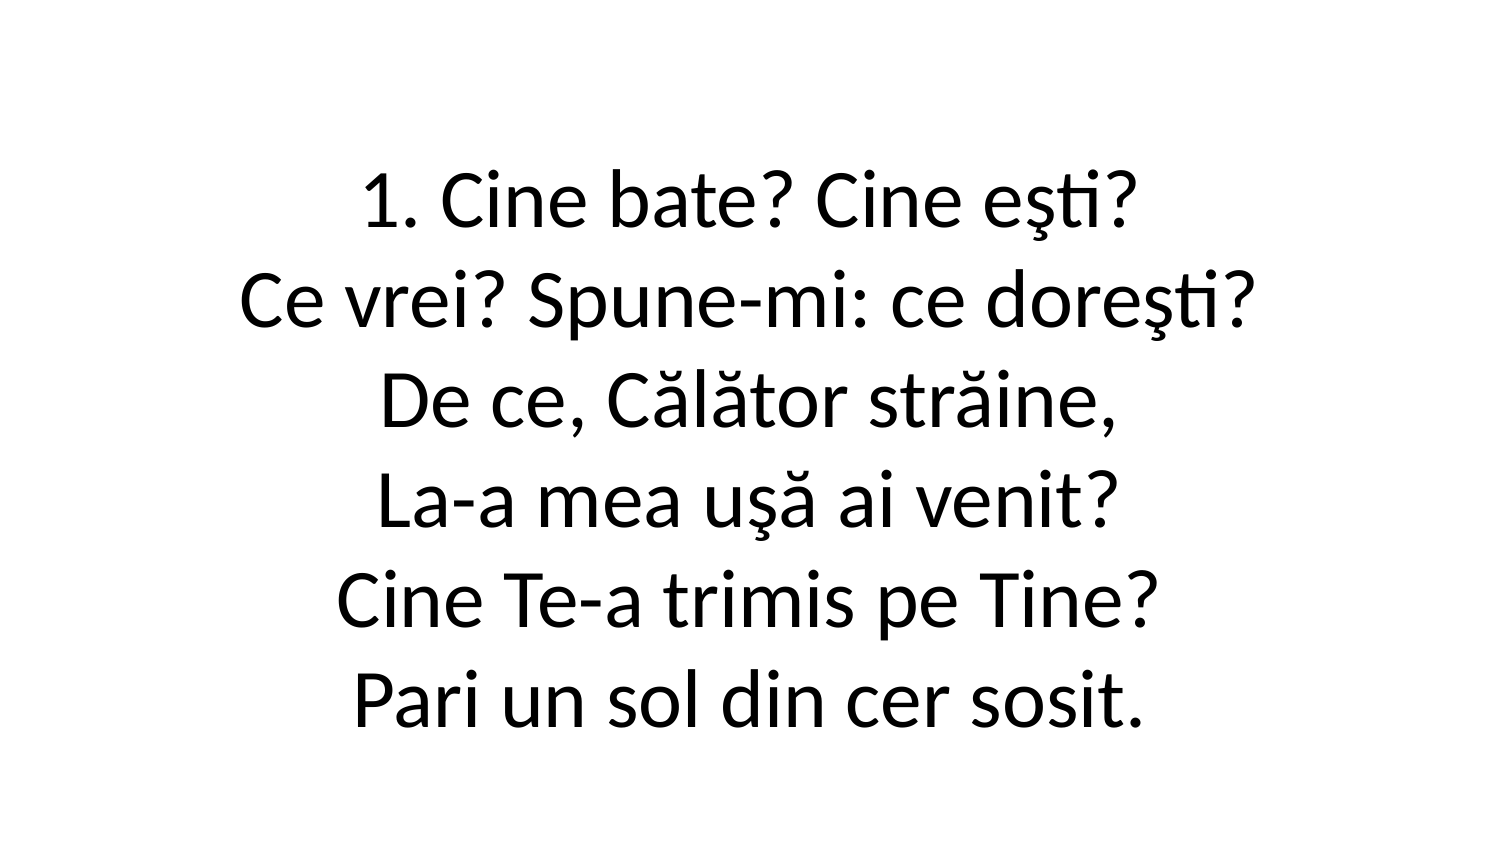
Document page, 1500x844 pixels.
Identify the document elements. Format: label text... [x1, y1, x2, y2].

text_box 1. Cine bate? Cine eşti? Ce vrei? Spune-mi: ce doreşti? De ce, Călător străine, La-a mea uşă ai venit? Cine Te-a trimis pe Tine? Pari un sol din cer sosit. [224, 92, 1276, 752]
